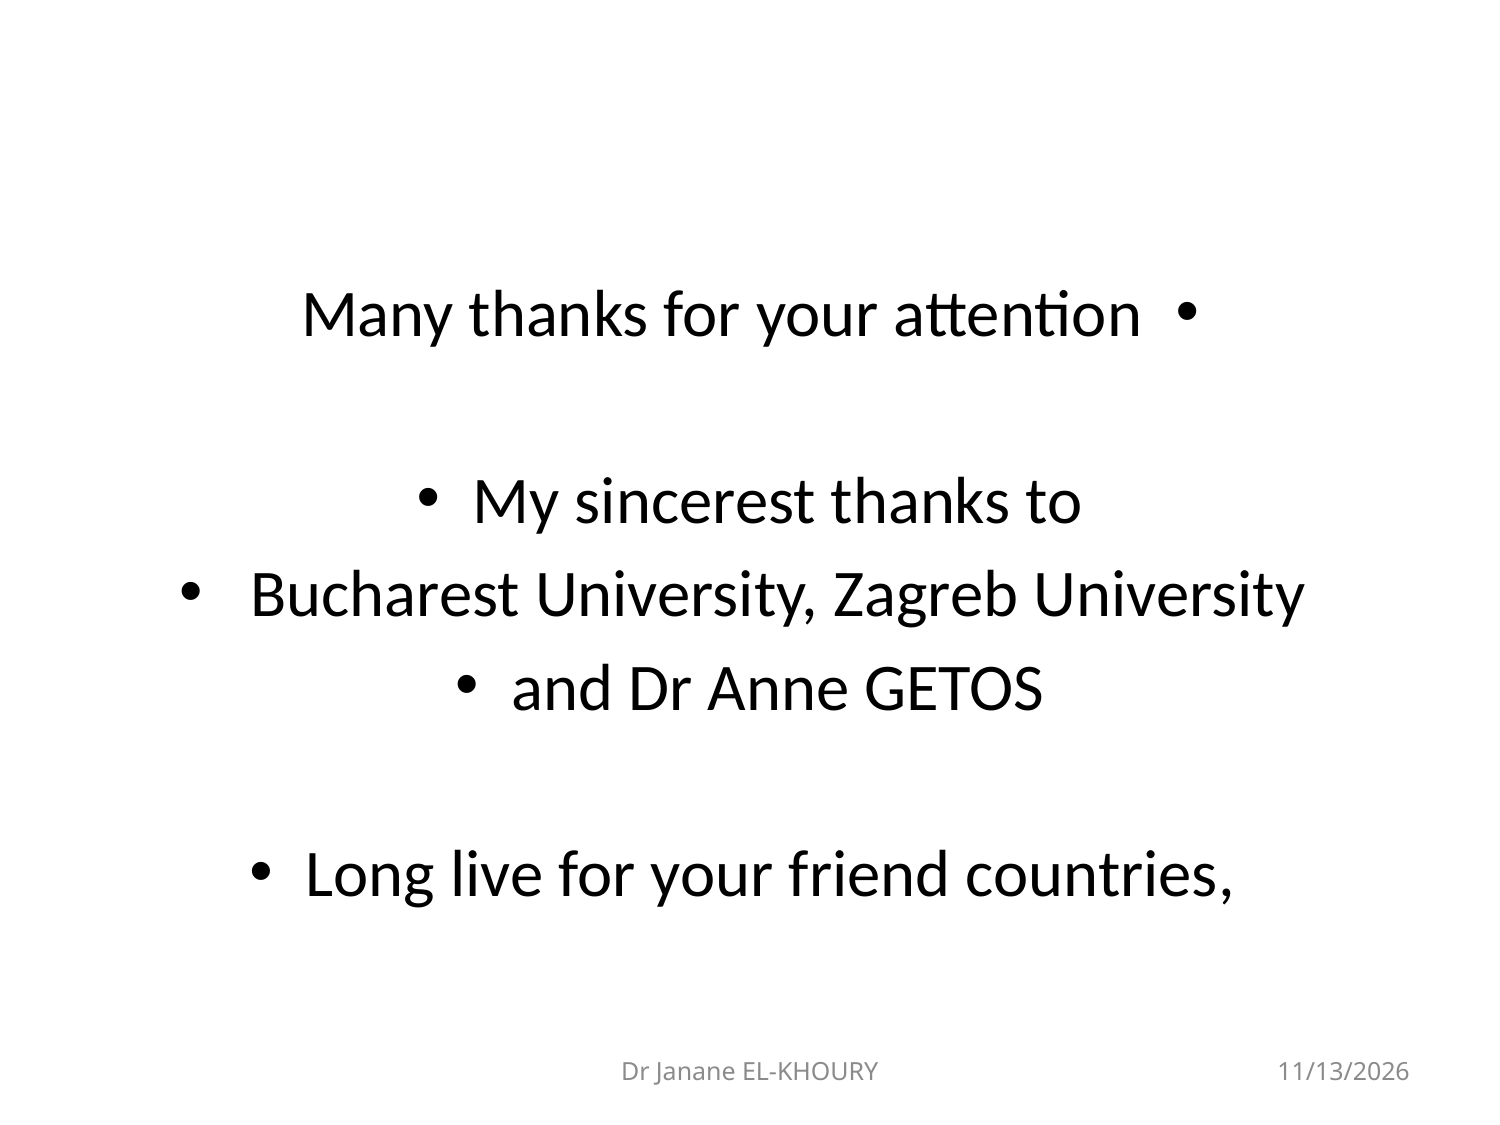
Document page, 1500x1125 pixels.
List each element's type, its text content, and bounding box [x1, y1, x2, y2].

list Many thanks for your attention My sincerest thanks to Bucharest University, Zagreb University and Dr Anne GETOS Long live for your friend countries, [75, 262, 1425, 1005]
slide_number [1074, 1042, 1425, 1103]
footer Dr Janane EL-KHOURY [512, 1042, 988, 1103]
